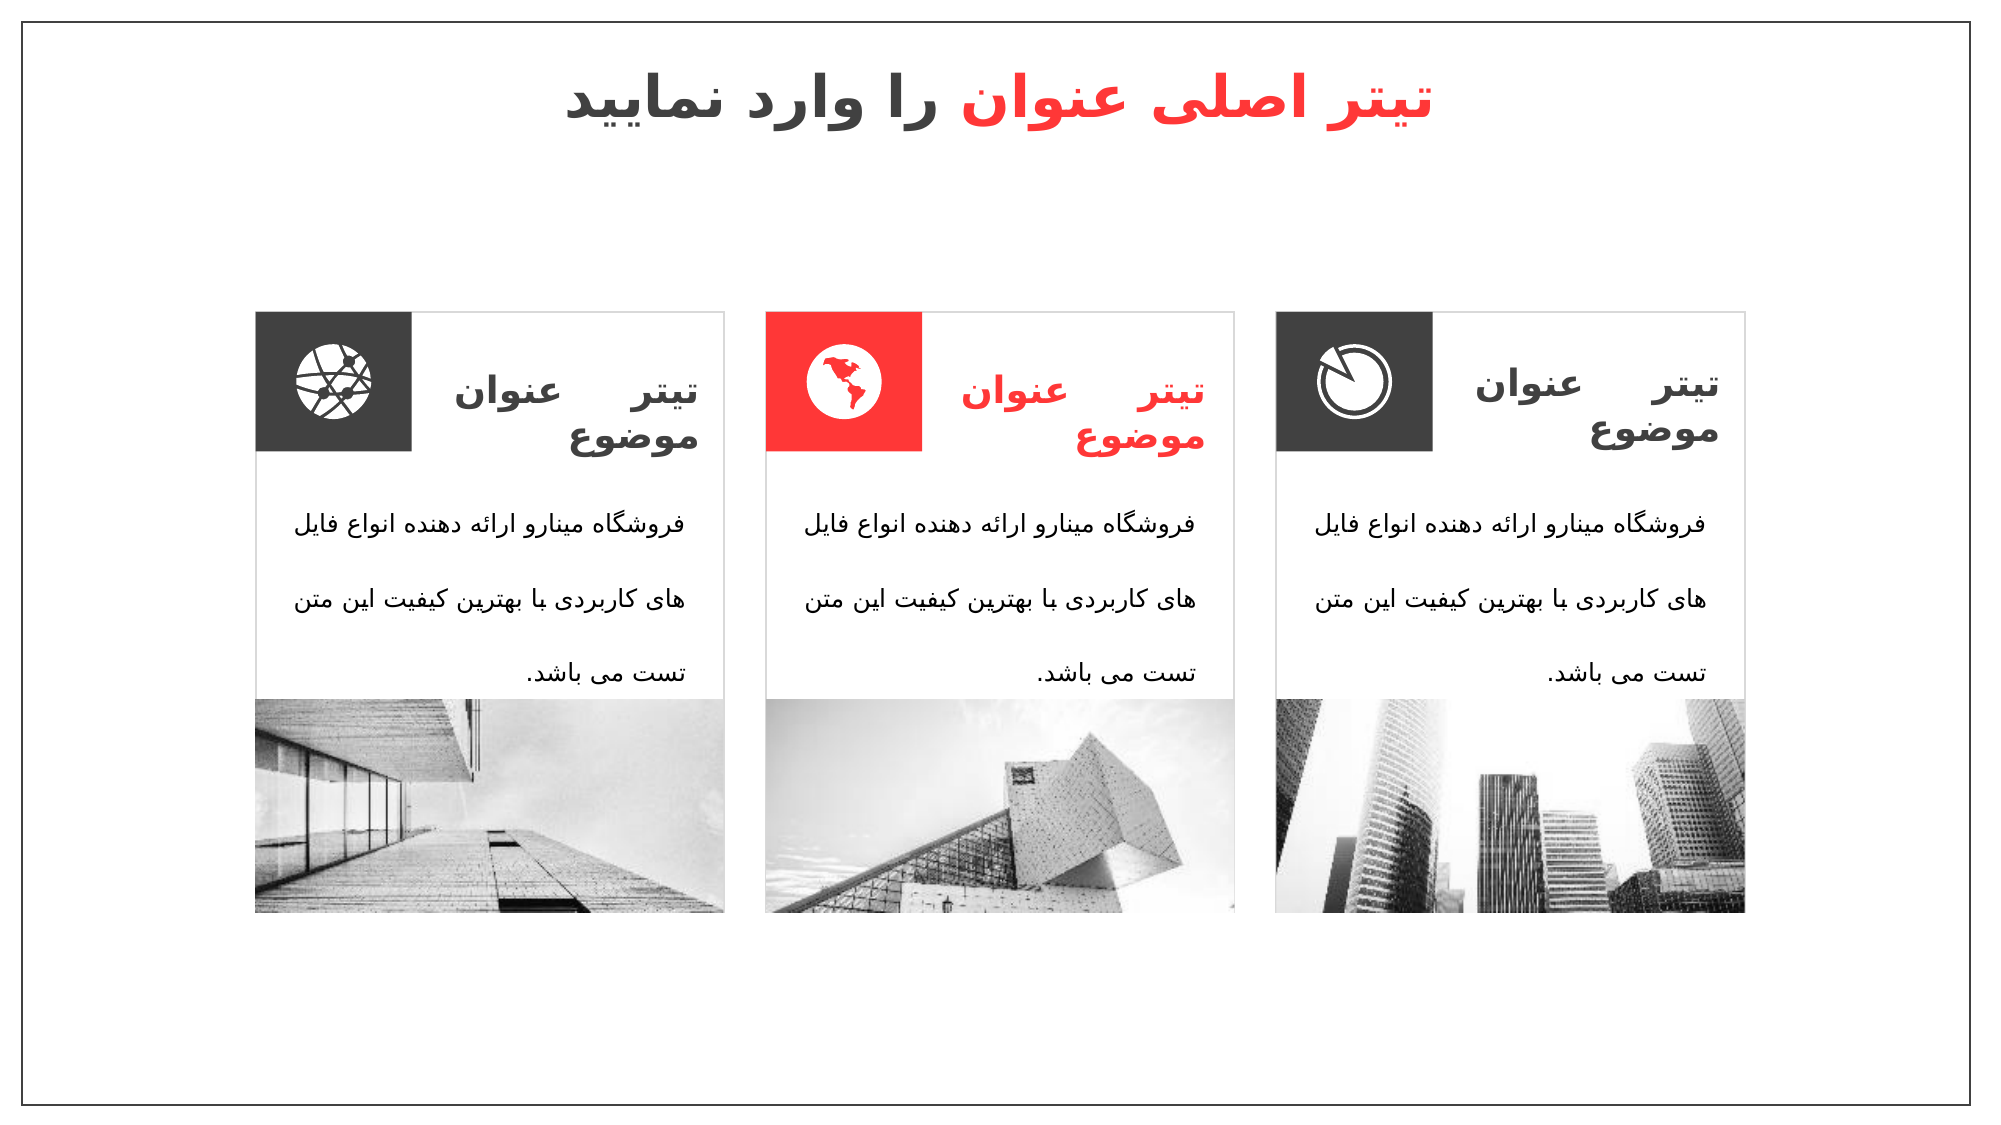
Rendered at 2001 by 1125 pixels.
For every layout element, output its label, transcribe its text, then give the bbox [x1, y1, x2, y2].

text_box [313, 395, 340, 416]
text_box تیتر عنوان موضوع [1404, 351, 1736, 457]
text_box [341, 366, 355, 374]
text_box [352, 380, 368, 392]
text_box [331, 375, 358, 393]
text_box فروشگاه مینارو ارائه دهنده انواع فایل های کاربردی با بهترین کیفیت این متن تست می باشد. [1299, 455, 1722, 695]
text_box [323, 403, 350, 420]
text_box [255, 311, 725, 913]
text_box [296, 375, 328, 392]
text_box [806, 344, 882, 420]
text_box فروشگاه مینارو ارائه دهنده انواع فایل های کاربردی با بهترین کیفیت این متن تست می باشد. [788, 455, 1212, 695]
text_box [352, 355, 367, 375]
text_box تیتر عنوان موضوع [383, 358, 715, 464]
text_box [362, 379, 372, 389]
text_box [1275, 311, 1434, 452]
text_box [296, 388, 320, 411]
text_box تیتر عنوان موضوع [890, 358, 1221, 464]
text_box [325, 375, 335, 382]
text_box [1317, 344, 1393, 420]
picture [255, 699, 724, 913]
text_box فروشگاه مینارو ارائه دهنده انواع فایل های کاربردی با بهترین کیفیت این متن تست می باشد. [278, 455, 701, 695]
text_box [255, 311, 413, 452]
text_box [765, 311, 923, 452]
picture [1276, 699, 1745, 913]
text_box [343, 393, 370, 414]
picture [766, 699, 1235, 913]
text_box [315, 344, 345, 372]
text_box [342, 345, 359, 357]
text_box [1275, 311, 1746, 913]
text_box [765, 311, 1235, 913]
text_box تیتر اصلی عنوان را وارد نمایید [0, 16, 2000, 137]
text_box [21, 137, 1971, 1106]
text_box [362, 366, 371, 379]
text_box [296, 350, 321, 376]
